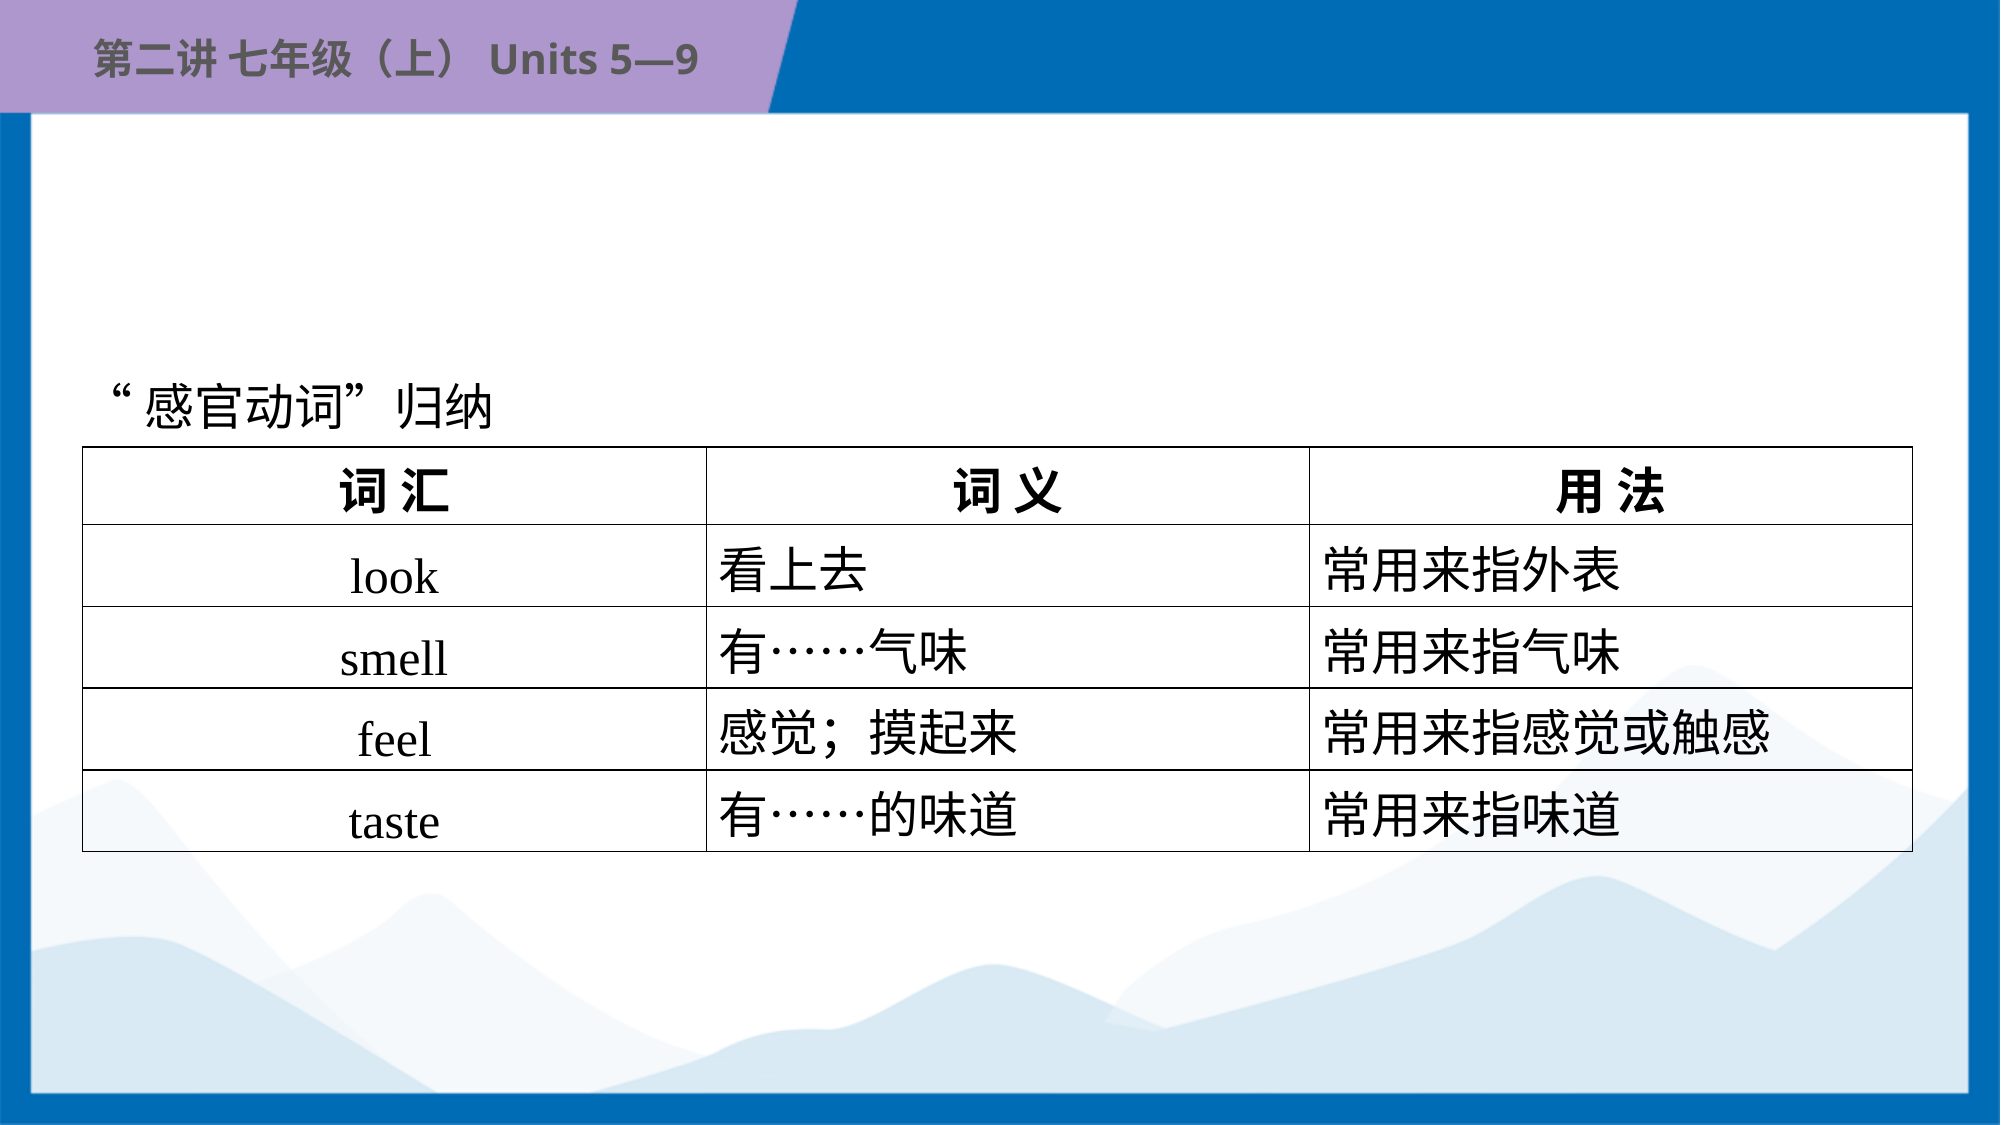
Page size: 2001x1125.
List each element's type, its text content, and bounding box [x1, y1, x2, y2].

table_cell smell [83, 607, 706, 687]
table_cell 有……的味道 [707, 771, 1309, 851]
table_cell taste [83, 771, 706, 851]
table_cell feel [83, 689, 706, 769]
table_cell 常用来指感觉或触感 [1310, 689, 1912, 769]
table_header 用 法 [1310, 448, 1912, 524]
table_header 词 汇 [83, 448, 706, 524]
table_cell 常用来指外表 [1310, 525, 1912, 606]
table_cell 常用来指气味 [1310, 607, 1912, 687]
table_cell 有……气味 [707, 607, 1309, 687]
table_cell 常用来指味道 [1310, 771, 1912, 851]
table_header 词 义 [707, 448, 1309, 524]
picture [0, 0, 2000, 1125]
text_box “感官动词”归纳 [82, 348, 1917, 426]
table_cell 看上去 [707, 525, 1309, 606]
table_cell 感觉；摸起来 [707, 689, 1309, 769]
table_cell look [83, 525, 706, 606]
